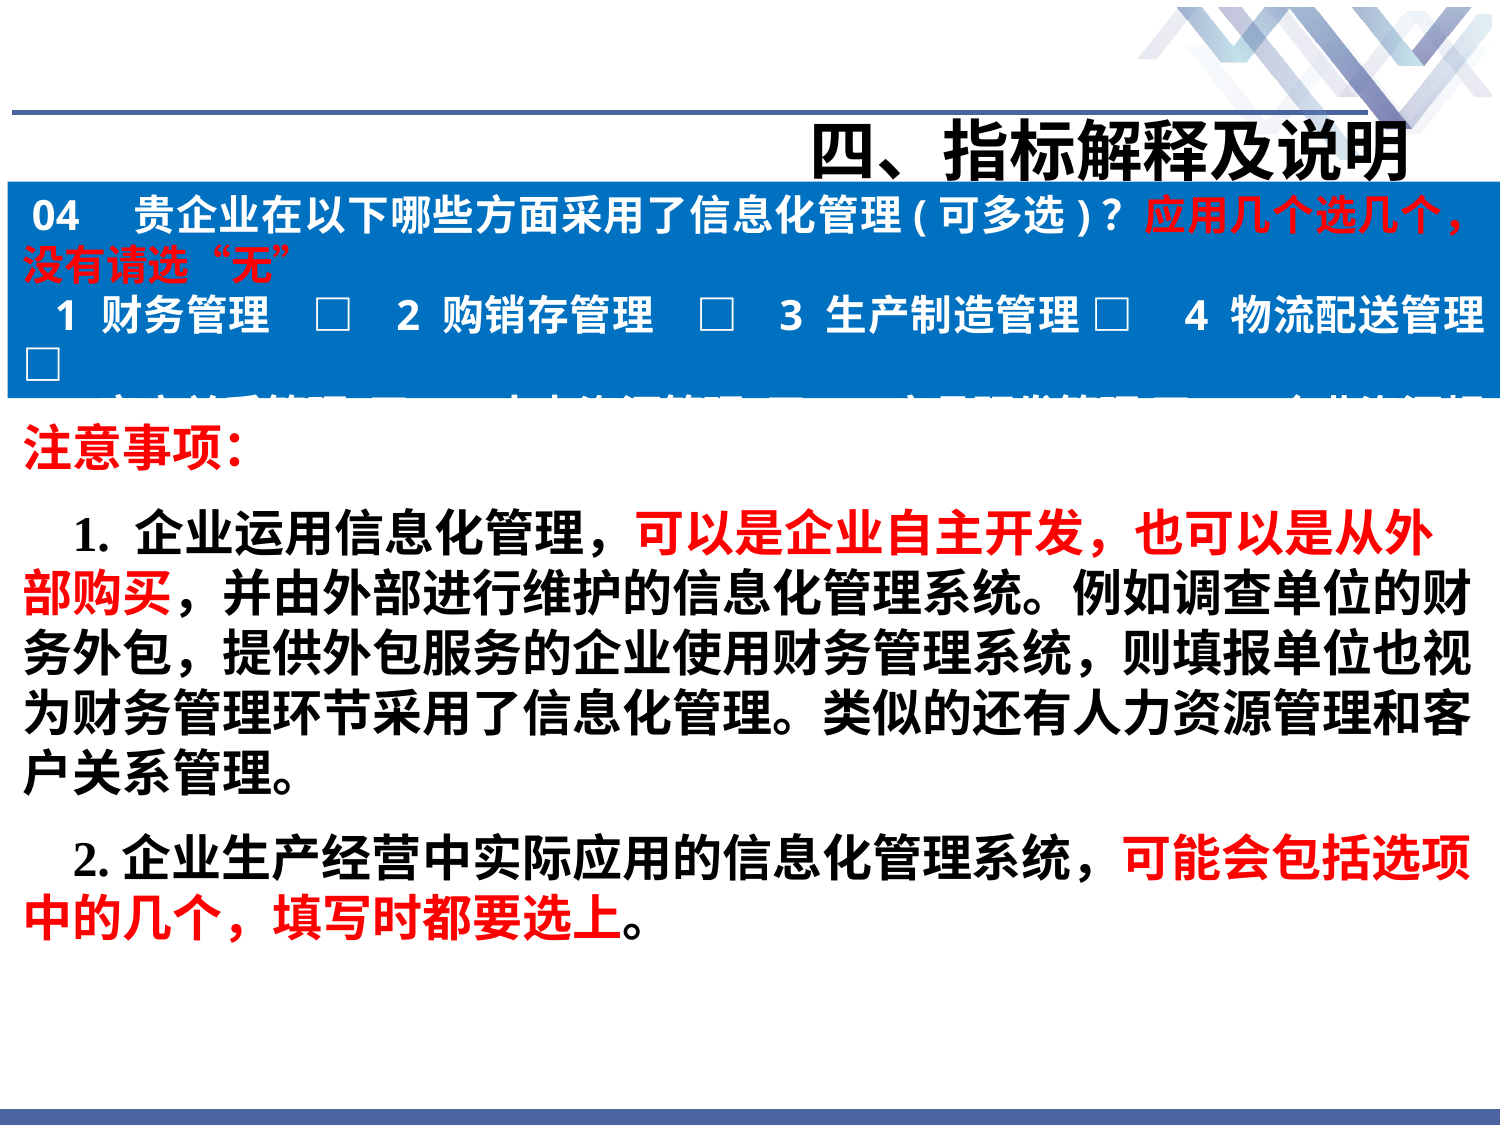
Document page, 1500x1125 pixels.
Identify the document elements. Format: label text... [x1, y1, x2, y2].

text_box 注意事项： 1. 企业运用信息化管理，可以是企业自主开发，也可以是从外部购买，并由外部进行维护的信息化管理系统。例如调查单位的财务外包，提供外包服务的企业使用财务管理系统，则填报单位也视为财务管理环节采用了信息化管理。类似的还有人力资源管理和客户关系管理。 2.企业生产经营中实际应用的信息化管理系统，可能会包括选项中的几个，填写时都要选上。 [7, 408, 1497, 1125]
picture [1056, 7, 1492, 160]
text_box 04 贵企业在以下哪些方面采用了信息化管理(可多选)？应用几个选几个，没有请选“无” 1 财务管理 □ 2 购销存管理 □ 3 生产制造管理 □ 4 物流配送管理 □ 5 客户关系管理 □ 6 人力资源管理 □ 7 产品研发管理 □ 8 企业资源规划（ERP）□9 其他 □ 10无 □ [7, 181, 1500, 399]
title 四、指标解释及说明 [75, 101, 1425, 181]
